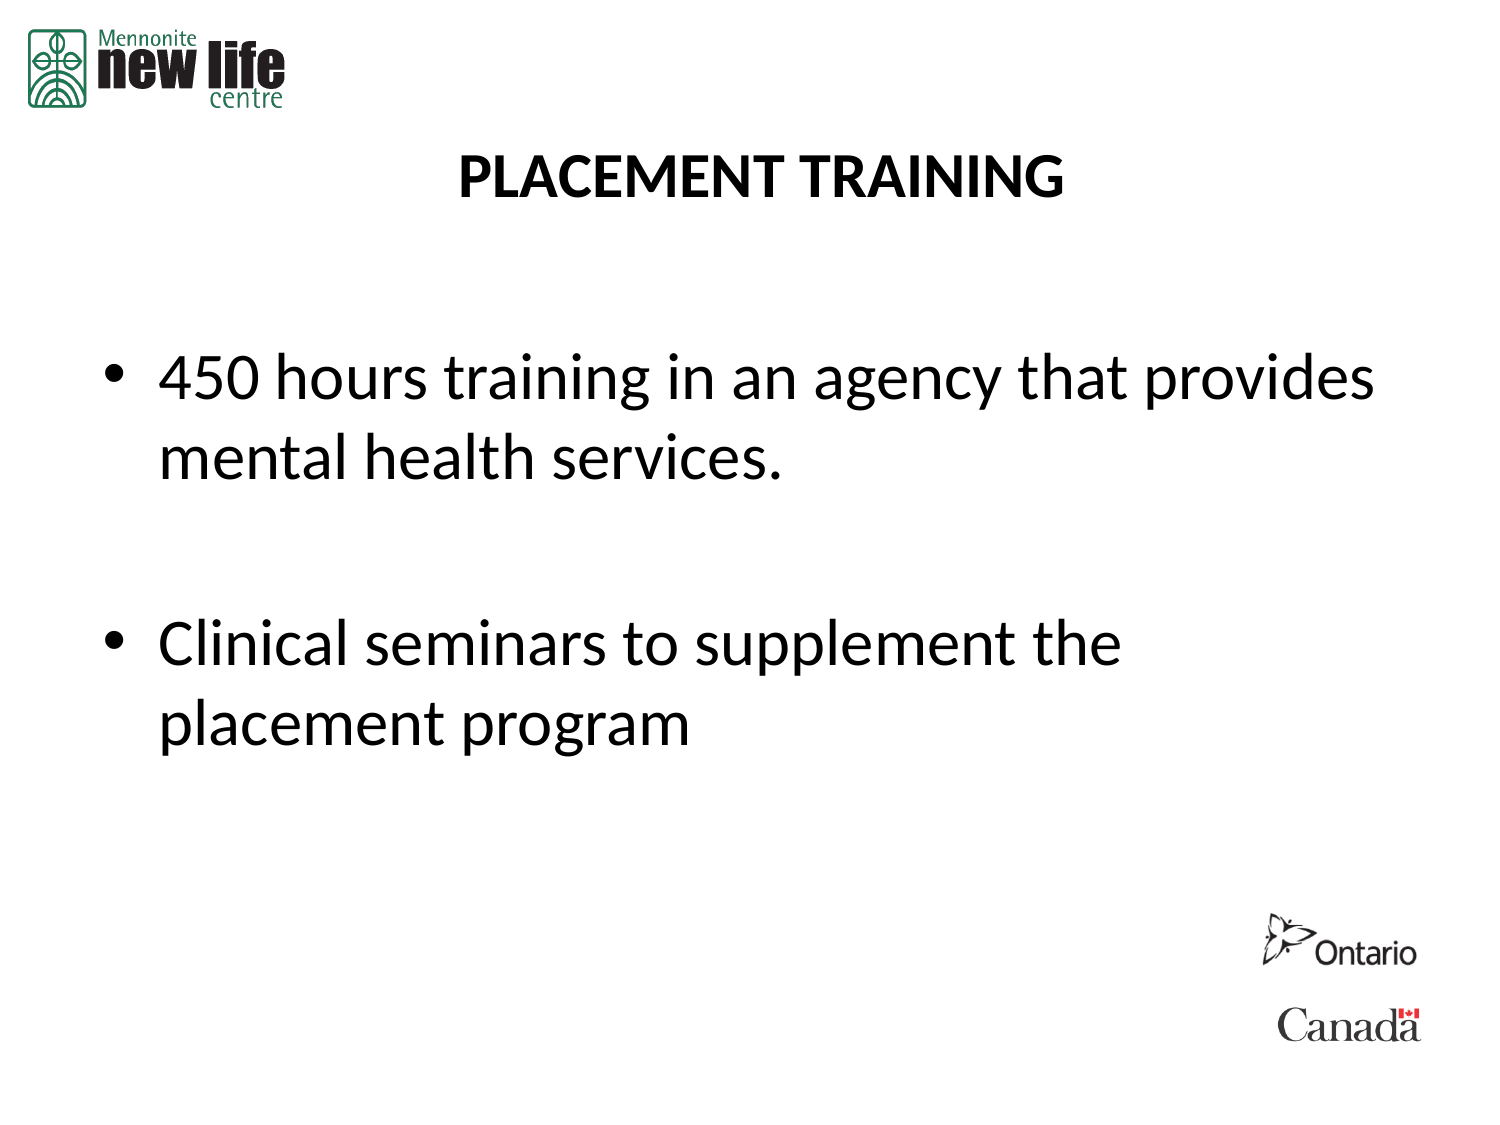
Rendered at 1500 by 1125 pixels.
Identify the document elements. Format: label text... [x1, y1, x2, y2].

title PLACEMENT TRAINING [87, 125, 1438, 296]
picture [24, 24, 288, 113]
list 450 hours training in an agency that provides mental health services. Clinical seminars to supplement the placement program [87, 324, 1438, 1068]
picture [1243, 893, 1467, 1088]
